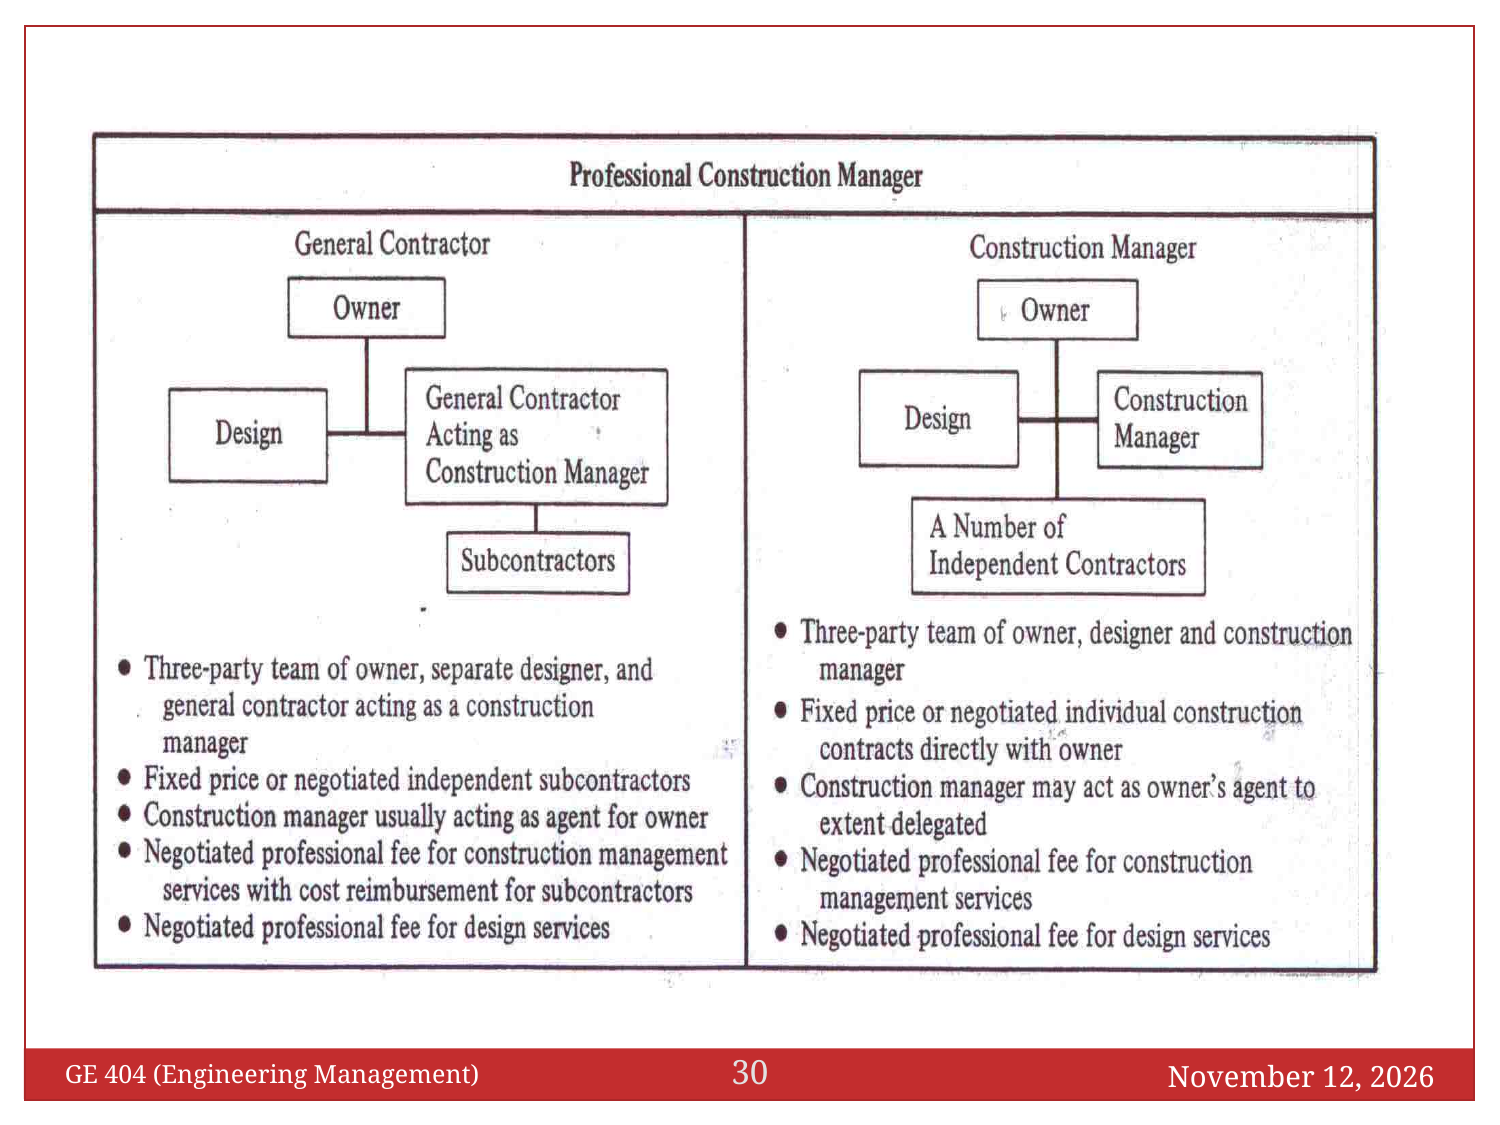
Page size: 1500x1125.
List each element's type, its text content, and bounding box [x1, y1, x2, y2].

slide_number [950, 1050, 1450, 1111]
footer GE 404 (Engineering Management) [50, 1051, 638, 1112]
picture [87, 124, 1394, 988]
slide_number 30 [699, 1037, 800, 1110]
